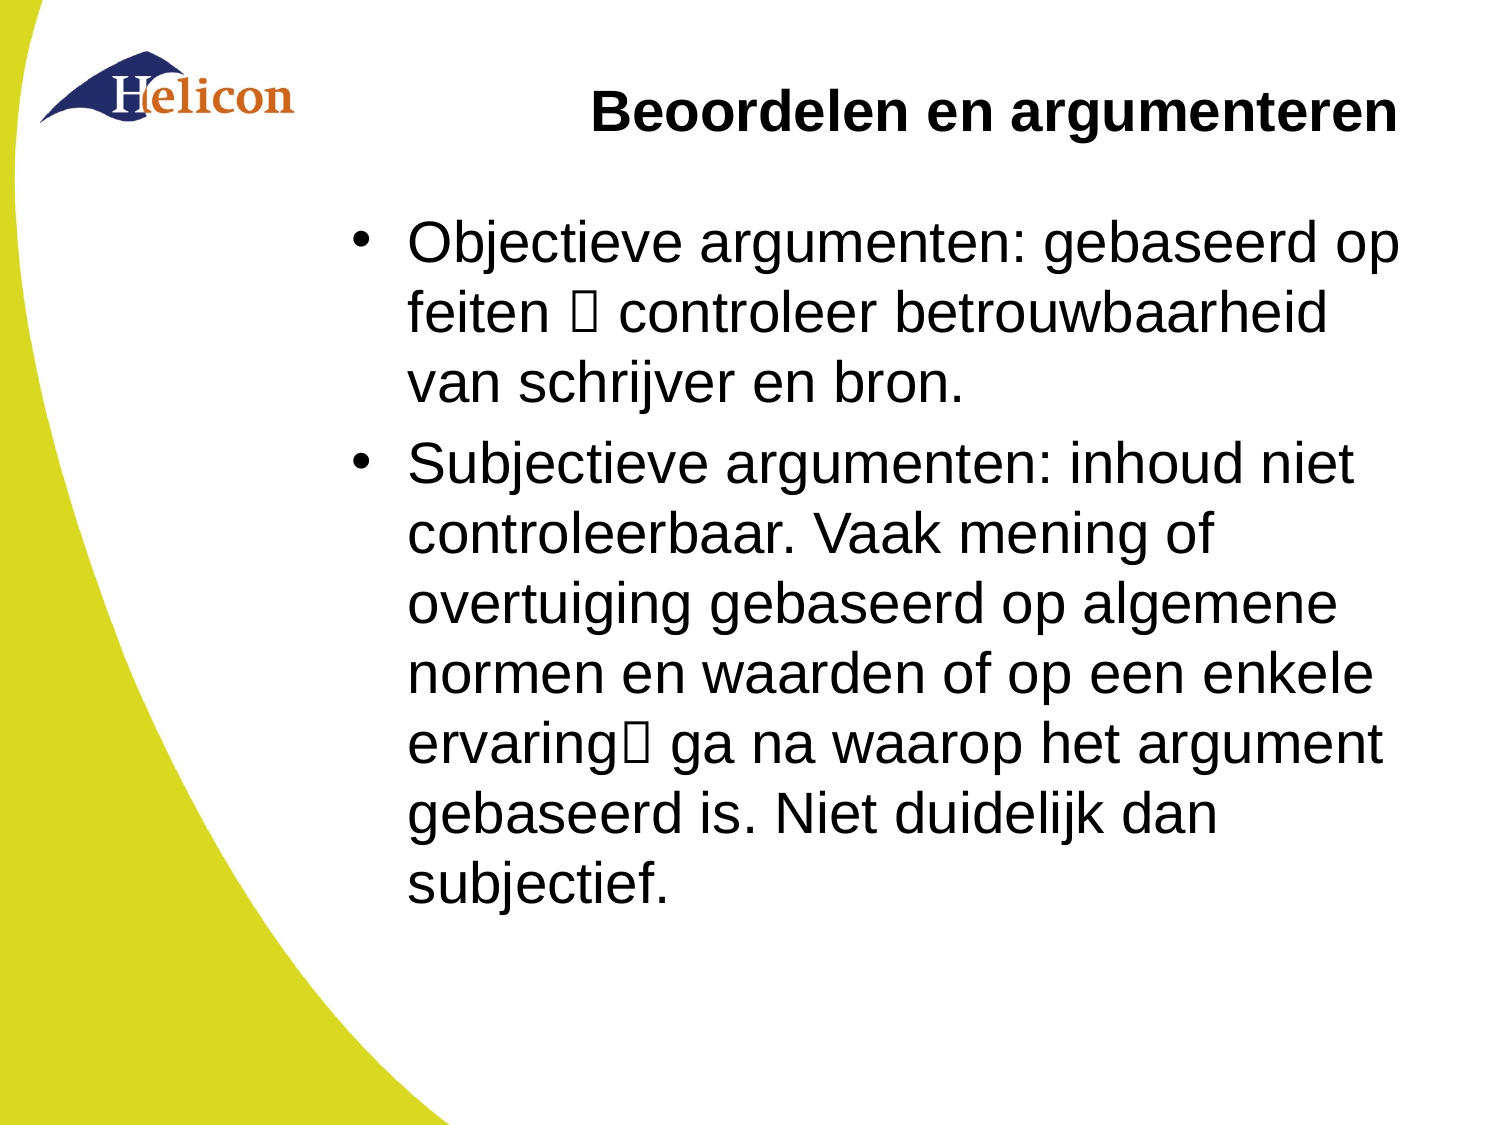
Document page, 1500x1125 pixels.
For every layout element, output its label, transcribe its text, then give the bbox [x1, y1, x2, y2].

title Beoordelen en argumenteren [324, 54, 1415, 161]
picture [0, 0, 1500, 1125]
list Objectieve argumenten: gebaseerd op feiten  controleer betrouwbaarheid van schrijver en bron. Subjectieve argumenten: inhoud niet controleerbaar. Vaak mening of overtuiging gebaseerd op algemene normen en waarden of op een enkele ervaring ga na waarop het argument gebaseerd is. Niet duidelijk dan subjectief. [336, 196, 1425, 1005]
